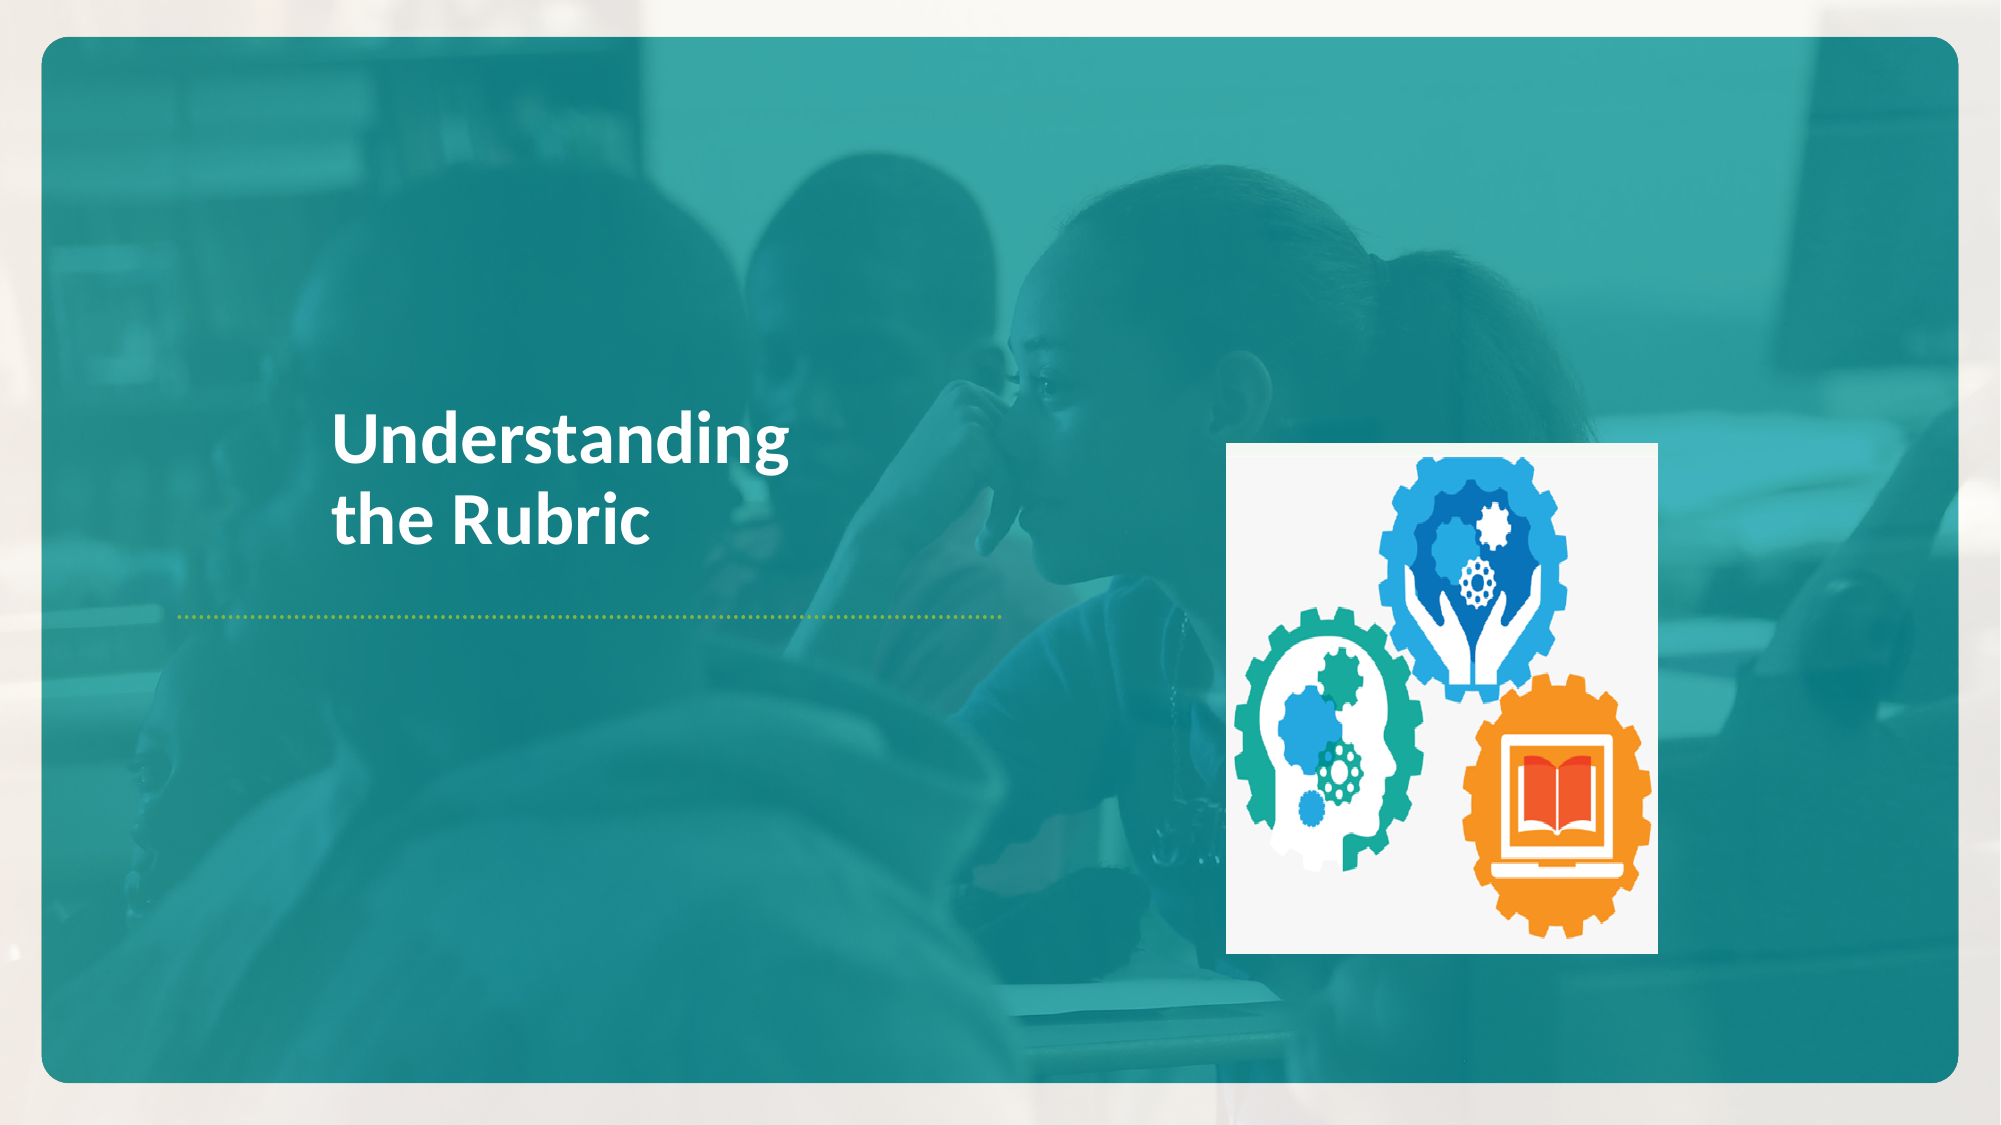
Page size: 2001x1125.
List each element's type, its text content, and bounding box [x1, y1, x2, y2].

picture [1226, 443, 1658, 954]
title Understanding the Rubric [316, 107, 879, 569]
